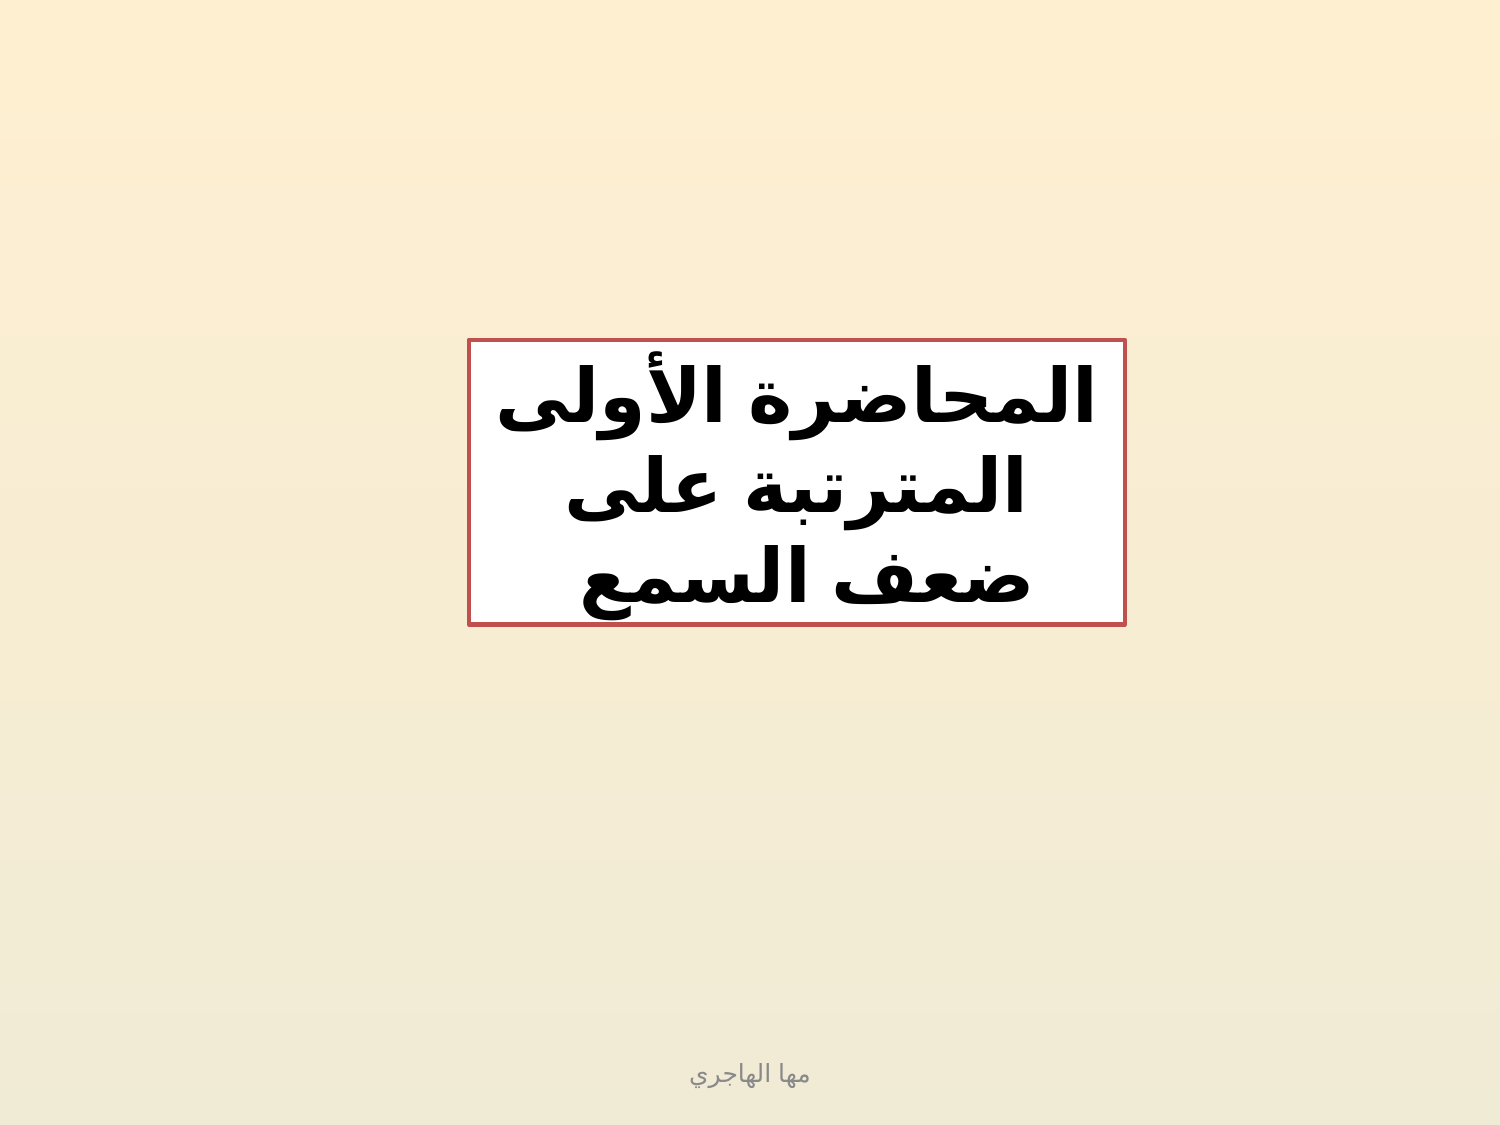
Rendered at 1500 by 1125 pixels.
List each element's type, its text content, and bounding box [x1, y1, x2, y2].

footer مها الهاجري [512, 1042, 988, 1103]
text_box المحاضرة الأولى المترتبة على ضعف السمع [467, 338, 1127, 627]
